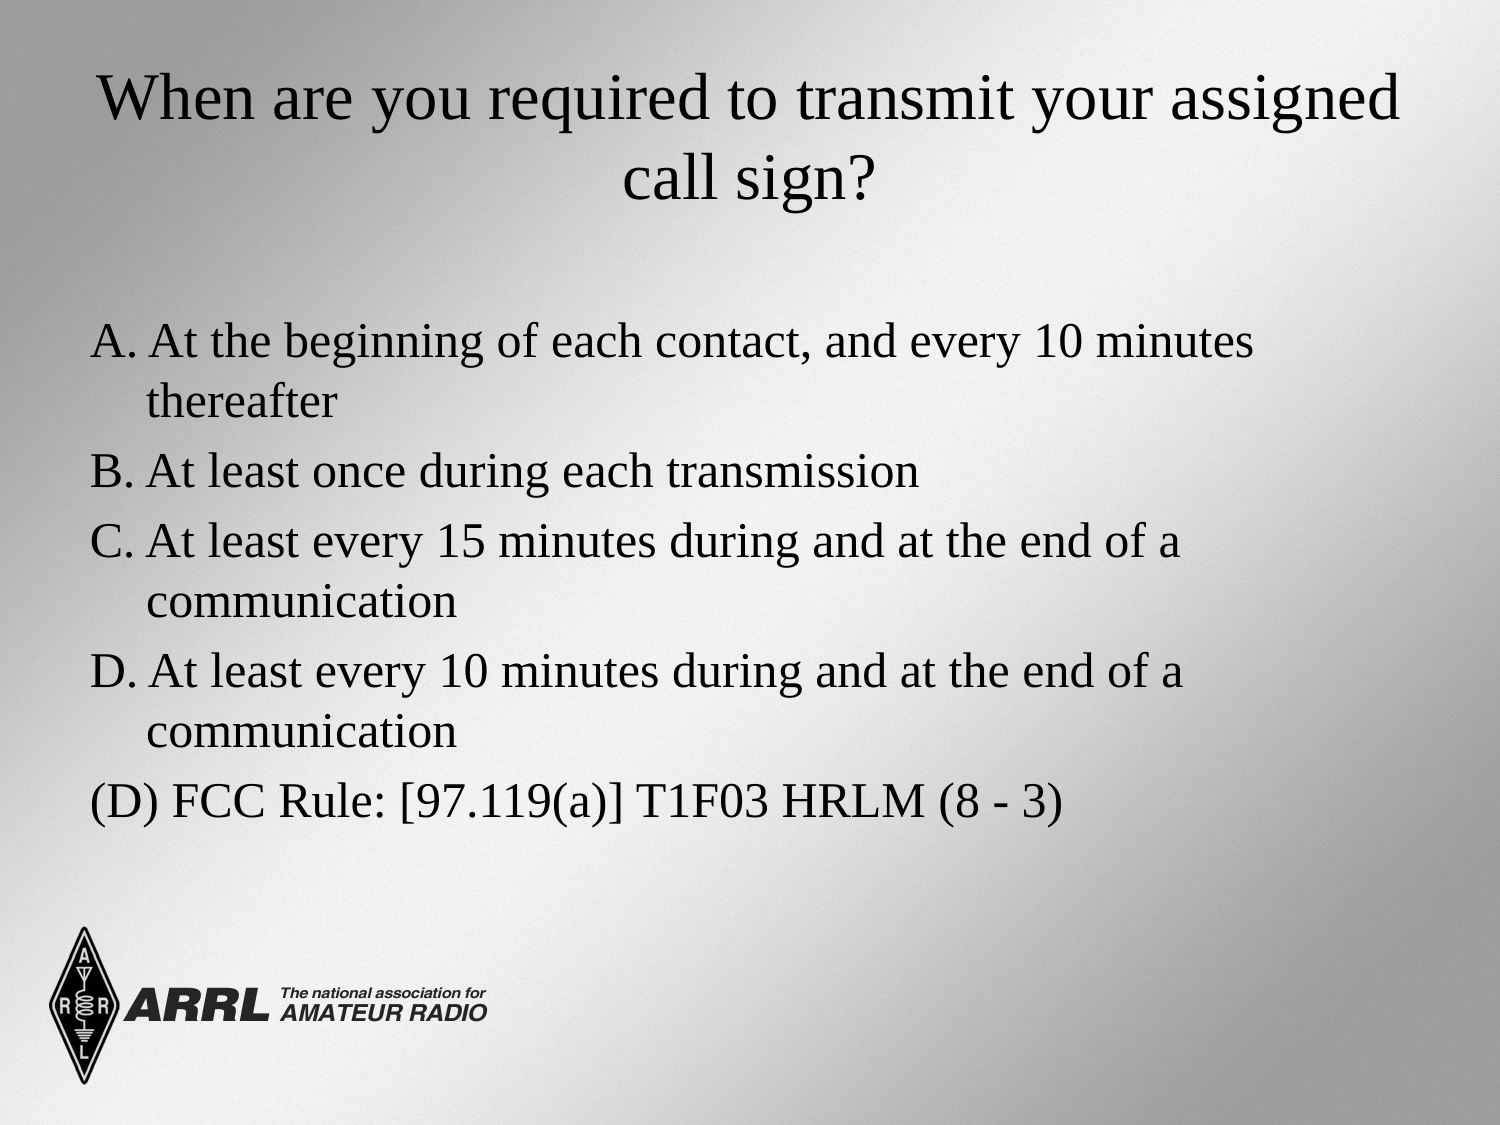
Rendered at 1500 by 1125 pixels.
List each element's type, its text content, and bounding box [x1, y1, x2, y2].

title When are you required to transmit your assigned call sign? [75, 45, 1425, 233]
picture [0, 0, 1500, 1125]
list A. At the beginning of each contact, and every 10 minutes thereafter B. At least once during each transmission C. At least every 15 minutes during and at the end of a communication D. At least every 10 minutes during and at the end of a communication (D) FCC Rule: [97.119(a)] T1F03 HRLM (8 - 3) [75, 299, 1425, 1005]
